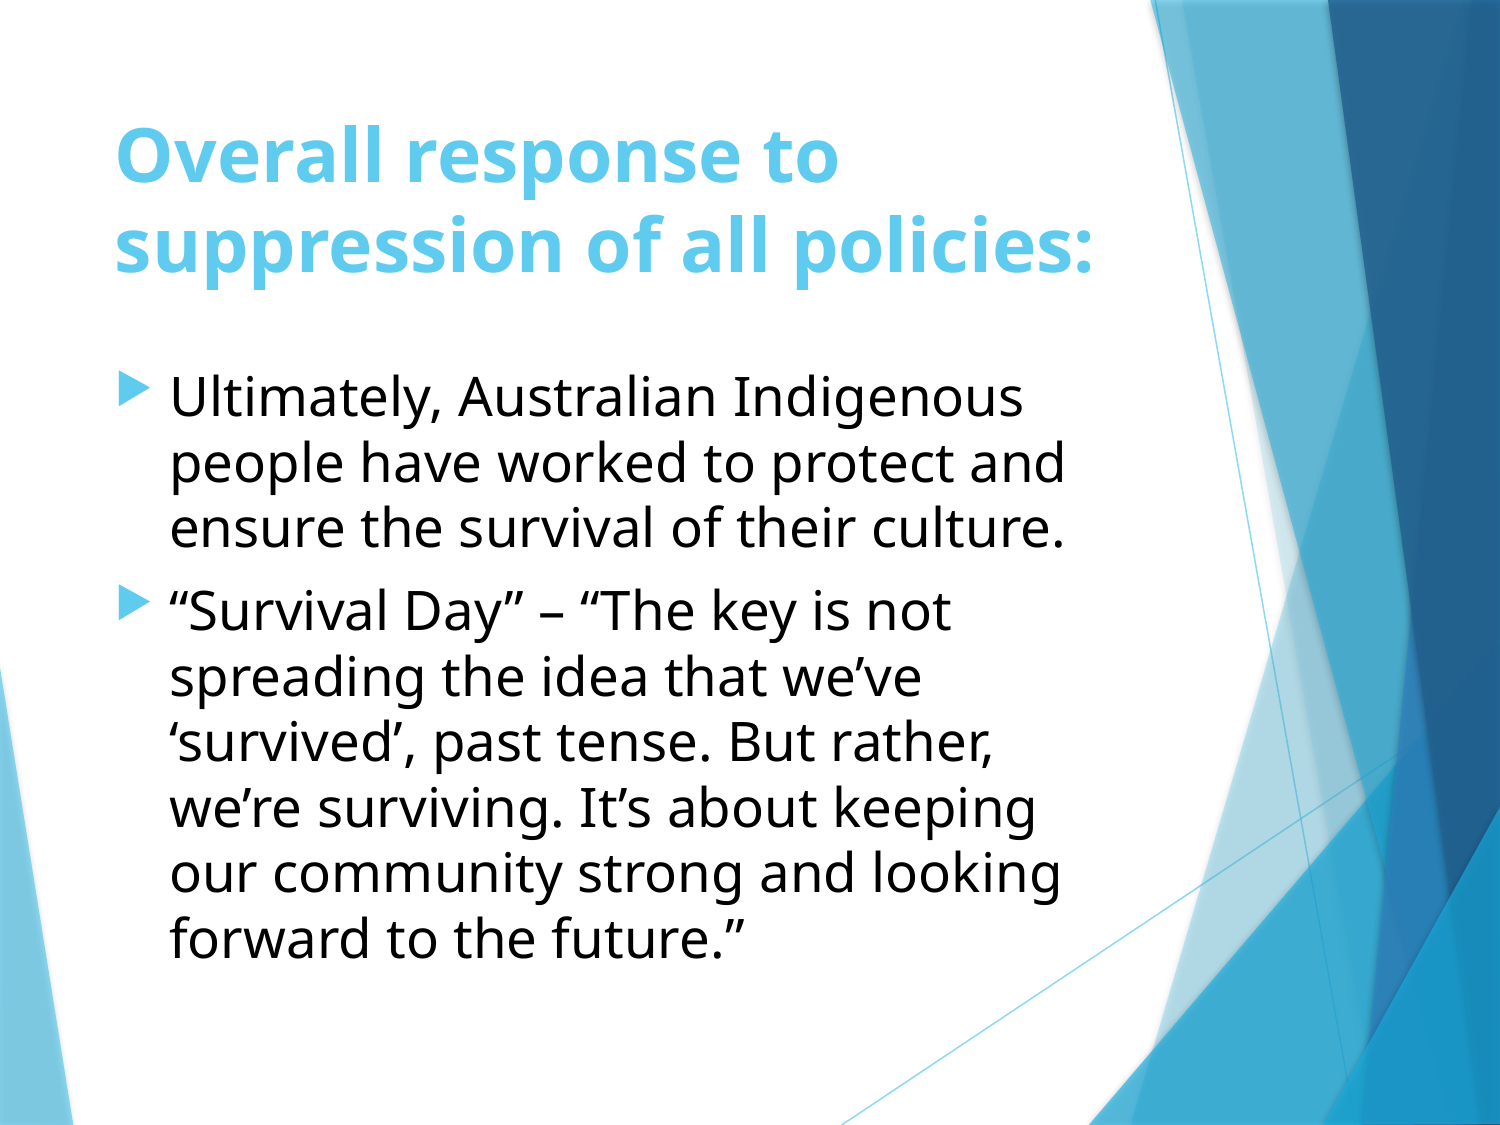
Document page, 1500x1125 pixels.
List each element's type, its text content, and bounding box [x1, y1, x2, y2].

list Ultimately, Australian Indigenous people have worked to protect and ensure the survival of their culture. “Survival Day” – “The key is not spreading the idea that we’ve ‘survived’, past tense. But rather, we’re surviving. It’s about keeping our community strong and looking forward to the future.” [99, 354, 1142, 992]
title Overall response to suppression of all policies: [99, 99, 1142, 317]
